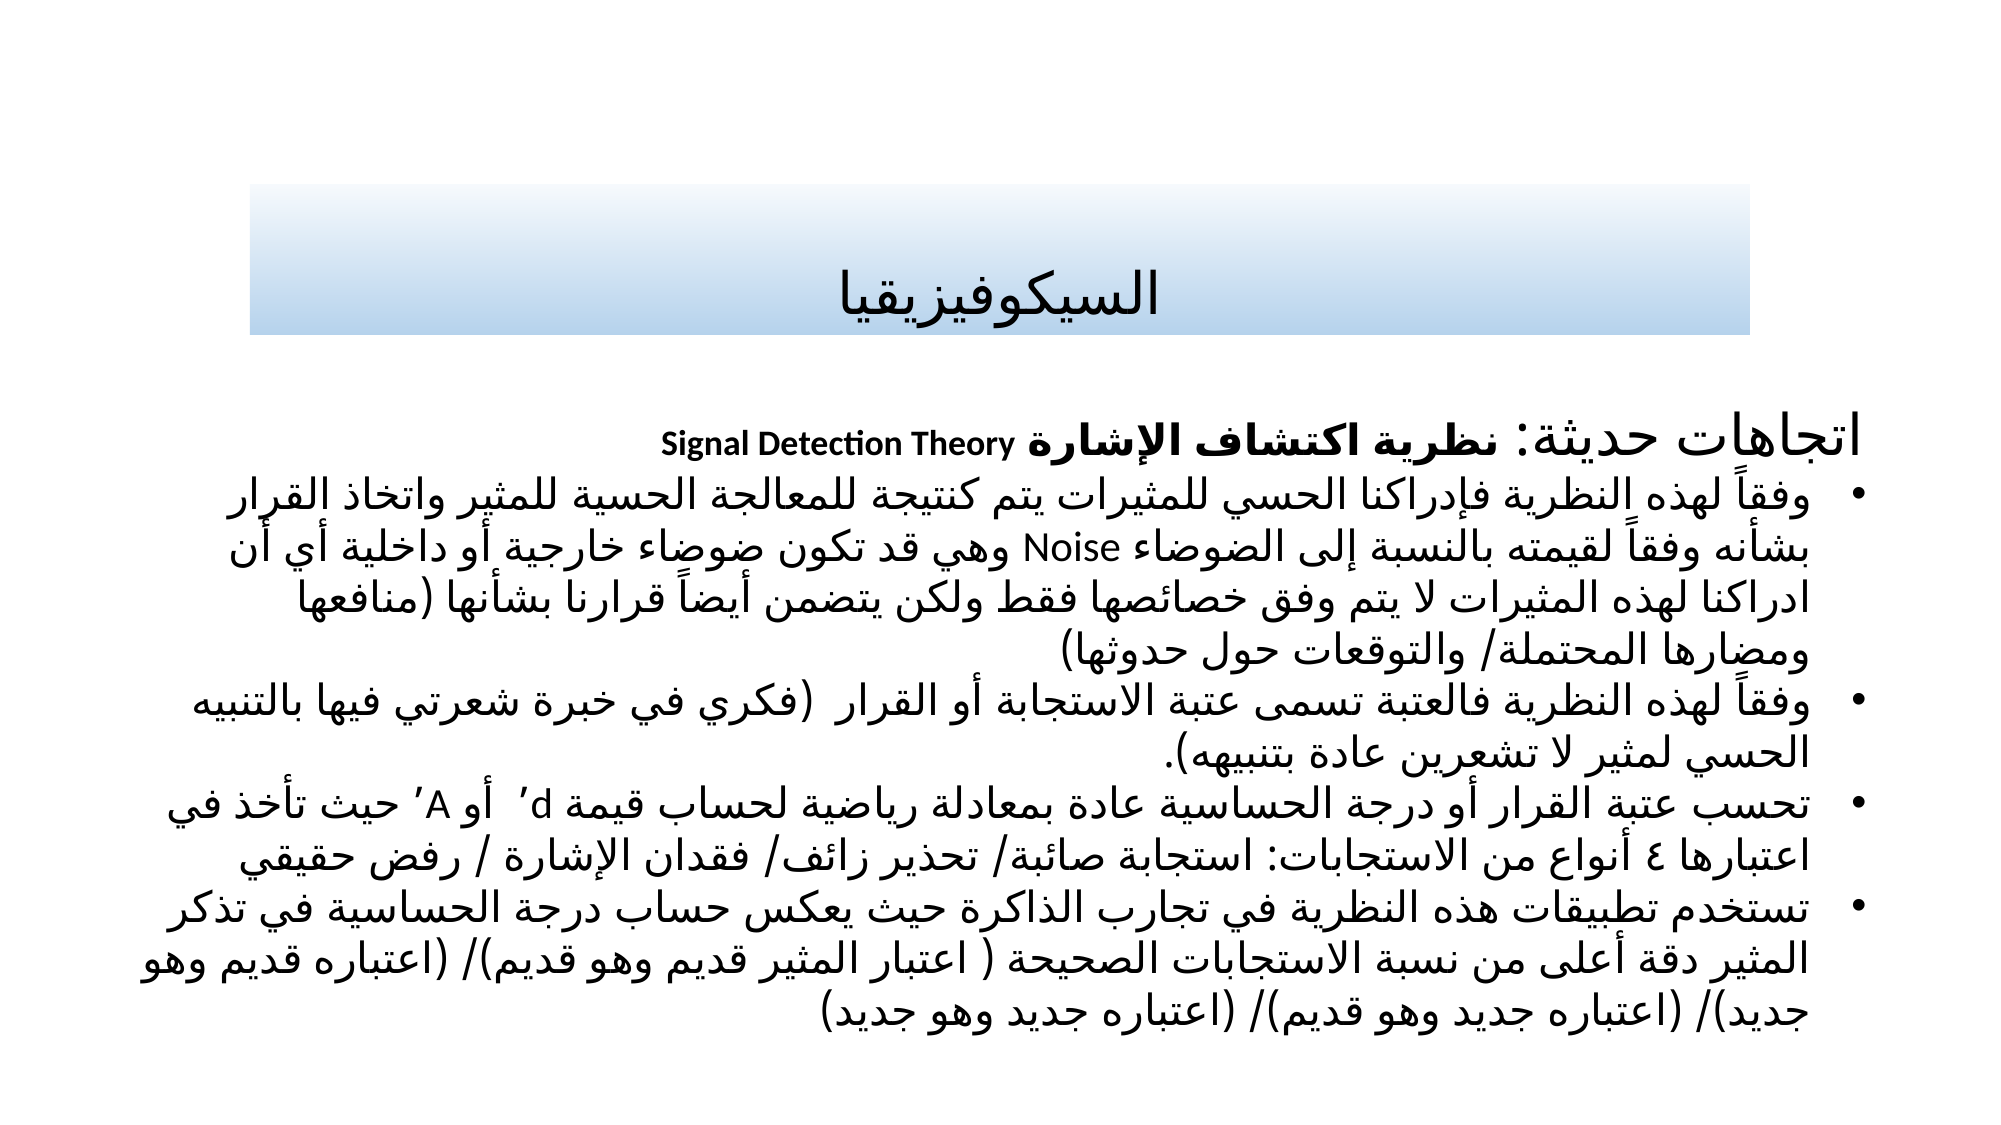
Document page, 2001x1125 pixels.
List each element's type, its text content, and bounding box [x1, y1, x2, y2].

title السيكوفيزيقيا [249, 184, 1750, 335]
subtitle اتجاهات حديثة: نظرية اكتشاف الإشارة Signal Detection Theory وفقاً لهذه النظرية فإدراكنا الحسي للمثيرات يتم كنتيجة للمعالجة الحسية للمثير واتخاذ القرار بشأنه وفقاً لقيمته بالنسبة إلى الضوضاء Noise وهي قد تكون ضوضاء خارجية أو داخلية أي أن ادراكنا لهذه المثيرات لا يتم وفق خصائصها فقط ولكن يتضمن أيضاً قرارنا بشأنها (منافعها ومضارها المحتملة/ والتوقعات حول حدوثها) وفقاً لهذه النظرية فالعتبة تسمى عتبة الاستجابة أو القرار (فكري في خبرة شعرتي فيها بالتنبيه الحسي لمثير لا تشعرين عادة بتنبيهه). تحسب عتبة القرار أو درجة الحساسية عادة بمعادلة رياضية لحساب قيمة d’ أو A’ حيث تأخذ في اعتبارها ٤ أنواع من الاستجابات: استجابة صائبة/ تحذير زائف/ فقدان الإشارة / رفض حقيقي تستخدم تطبيقات هذه النظرية في تجارب الذاكرة حيث يعكس حساب درجة الحساسية في تذكر المثير دقة أعلى من نسبة الاستجابات الصحيحة ( اعتبار المثير قديم وهو قديم)/ (اعتباره قديم وهو جديد)/ (اعتباره جديد وهو قديم)/ (اعتباره جديد وهو جديد) [121, 390, 1879, 1044]
